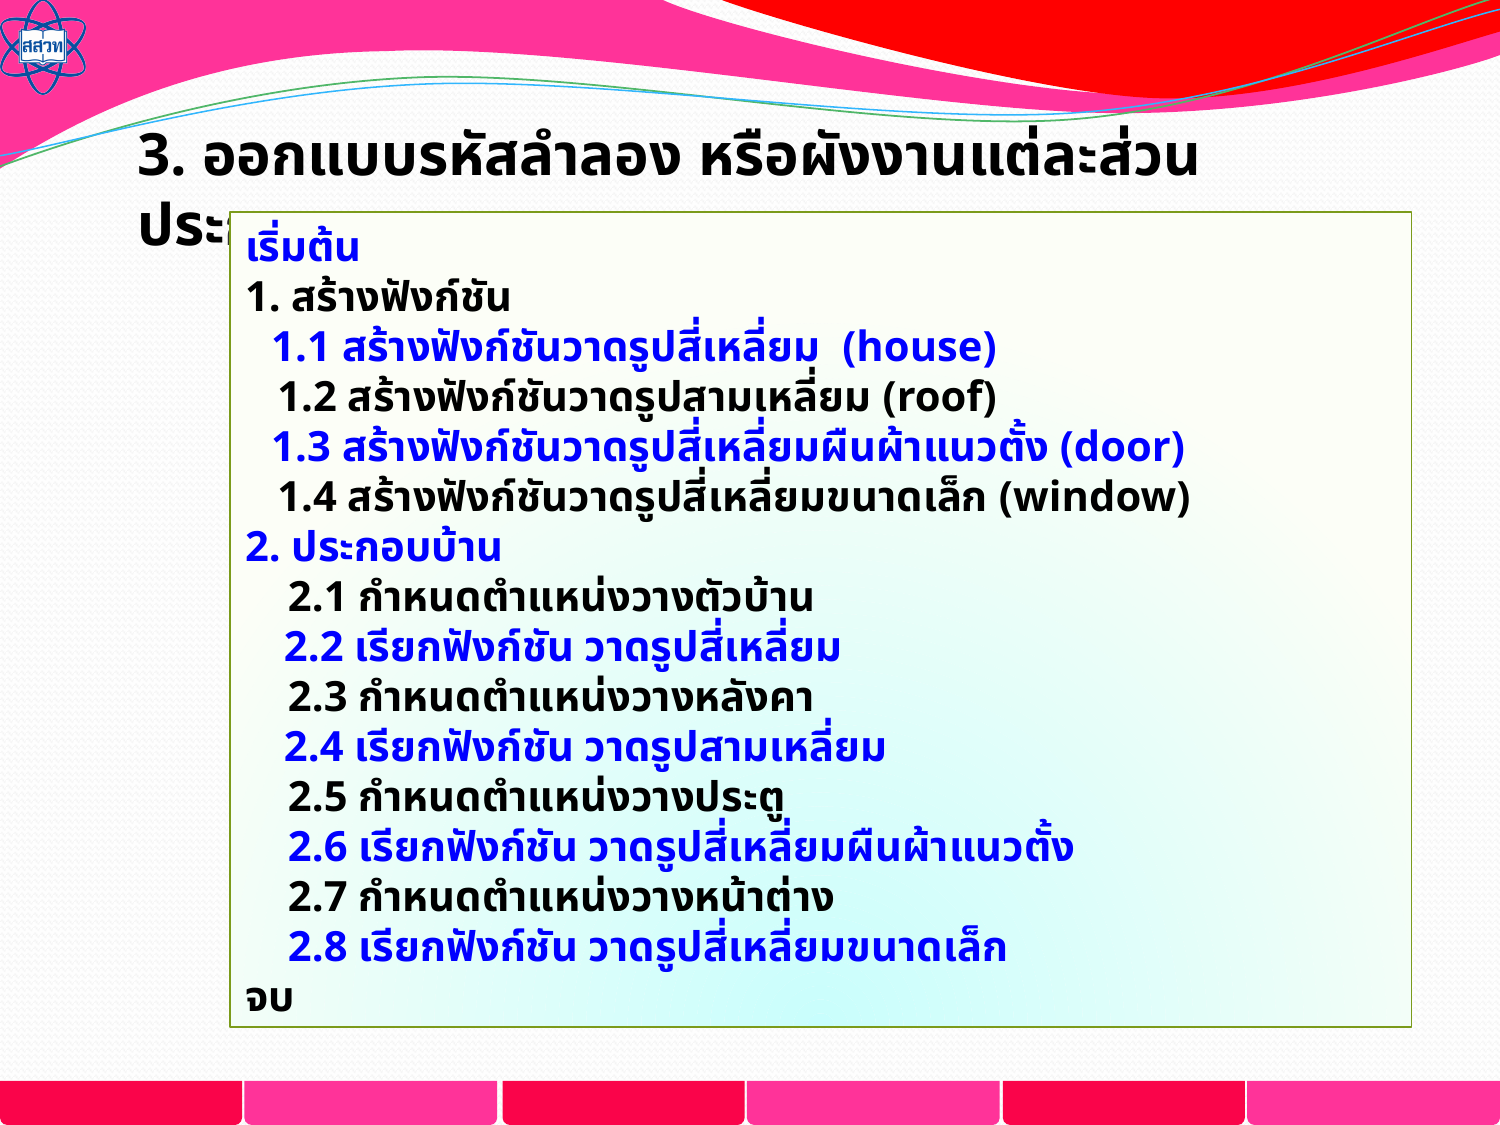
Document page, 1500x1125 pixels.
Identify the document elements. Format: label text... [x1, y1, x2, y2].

picture [0, 0, 86, 95]
text_box 3. ออกแบบรหัสลำลอง หรือผังงานแต่ละส่วนประกอบ [122, 110, 1221, 265]
text_box เริ่มต้น 1. สร้างฟังก์ชัน 1.1 สร้างฟังก์ชันวาดรูปสี่เหลี่ยม (house) 1.2 สร้างฟังก์ชันวาดรูปสามเหลี่ยม (roof) 1.3 สร้างฟังก์ชันวาดรูปสี่เหลี่ยมผืนผ้าแนวตั้ง (door) 1.4 สร้างฟังก์ชันวาดรูปสี่เหลี่ยมขนาดเล็ก (window) 2. ประกอบบ้าน 2.1 กำหนดตำแหน่งวางตัวบ้าน 2.2 เรียกฟังก์ชัน วาดรูปสี่เหลี่ยม 2.3 กำหนดตำแหน่งวางหลังคา 2.4 เรียกฟังก์ชัน วาดรูปสามเหลี่ยม 2.5 กำหนดตำแหน่งวางประตู 2.6 เรียกฟังก์ชัน วาดรูปสี่เหลี่ยมผืนผ้าแนวตั้ง 2.7 กำหนดตำแหน่งวางหน้าต่าง 2.8 เรียกฟังก์ชัน วาดรูปสี่เหลี่ยมขนาดเล็ก จบ [229, 211, 1412, 1028]
